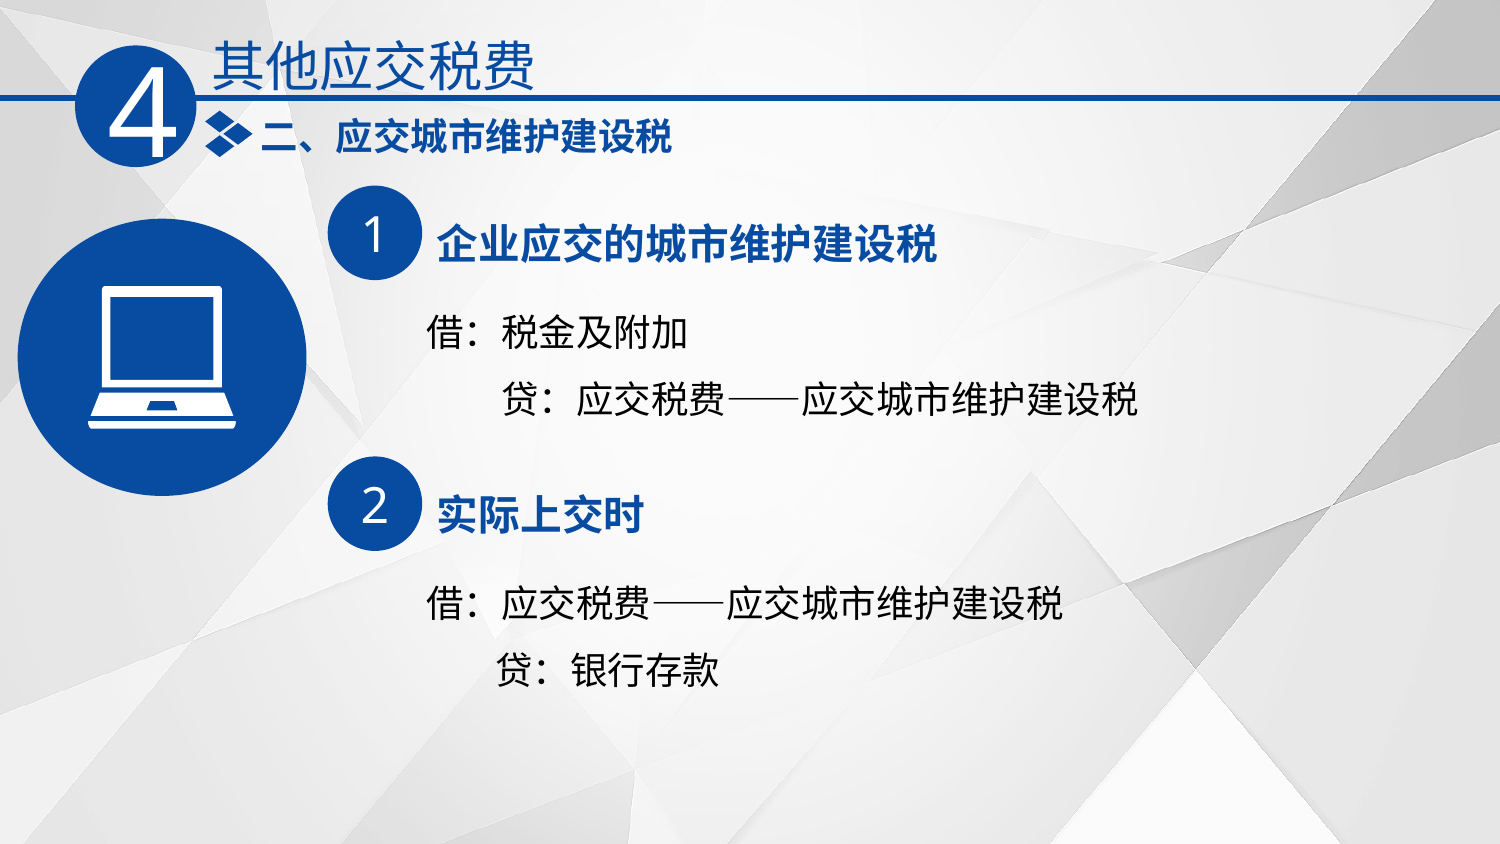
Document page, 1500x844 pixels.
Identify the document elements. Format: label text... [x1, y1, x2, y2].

picture [0, 0, 1500, 95]
text_box [223, 122, 248, 145]
text_box 借：税金及附加 贷：应交税费——应交城市维护建设税 [411, 279, 1459, 429]
text_box 企业应交的城市维护建设税 [422, 185, 1500, 276]
text_box [205, 110, 235, 133]
text_box 二、应交城市维护建设税 [248, 107, 1396, 164]
text_box 1 [327, 185, 422, 281]
text_box 2 [327, 456, 422, 551]
text_box 4 [84, 107, 203, 171]
text_box 借：应交税费——应交城市维护建设税 贷：银行存款 [411, 549, 1459, 700]
text_box [205, 135, 235, 158]
text_box 其他应交税费 [198, 37, 697, 92]
text_box 4 [84, 45, 203, 97]
text_box 实际上交时 [422, 456, 1500, 547]
text_box [75, 74, 84, 97]
text_box [75, 107, 84, 138]
picture [0, 101, 1500, 844]
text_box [17, 218, 307, 497]
